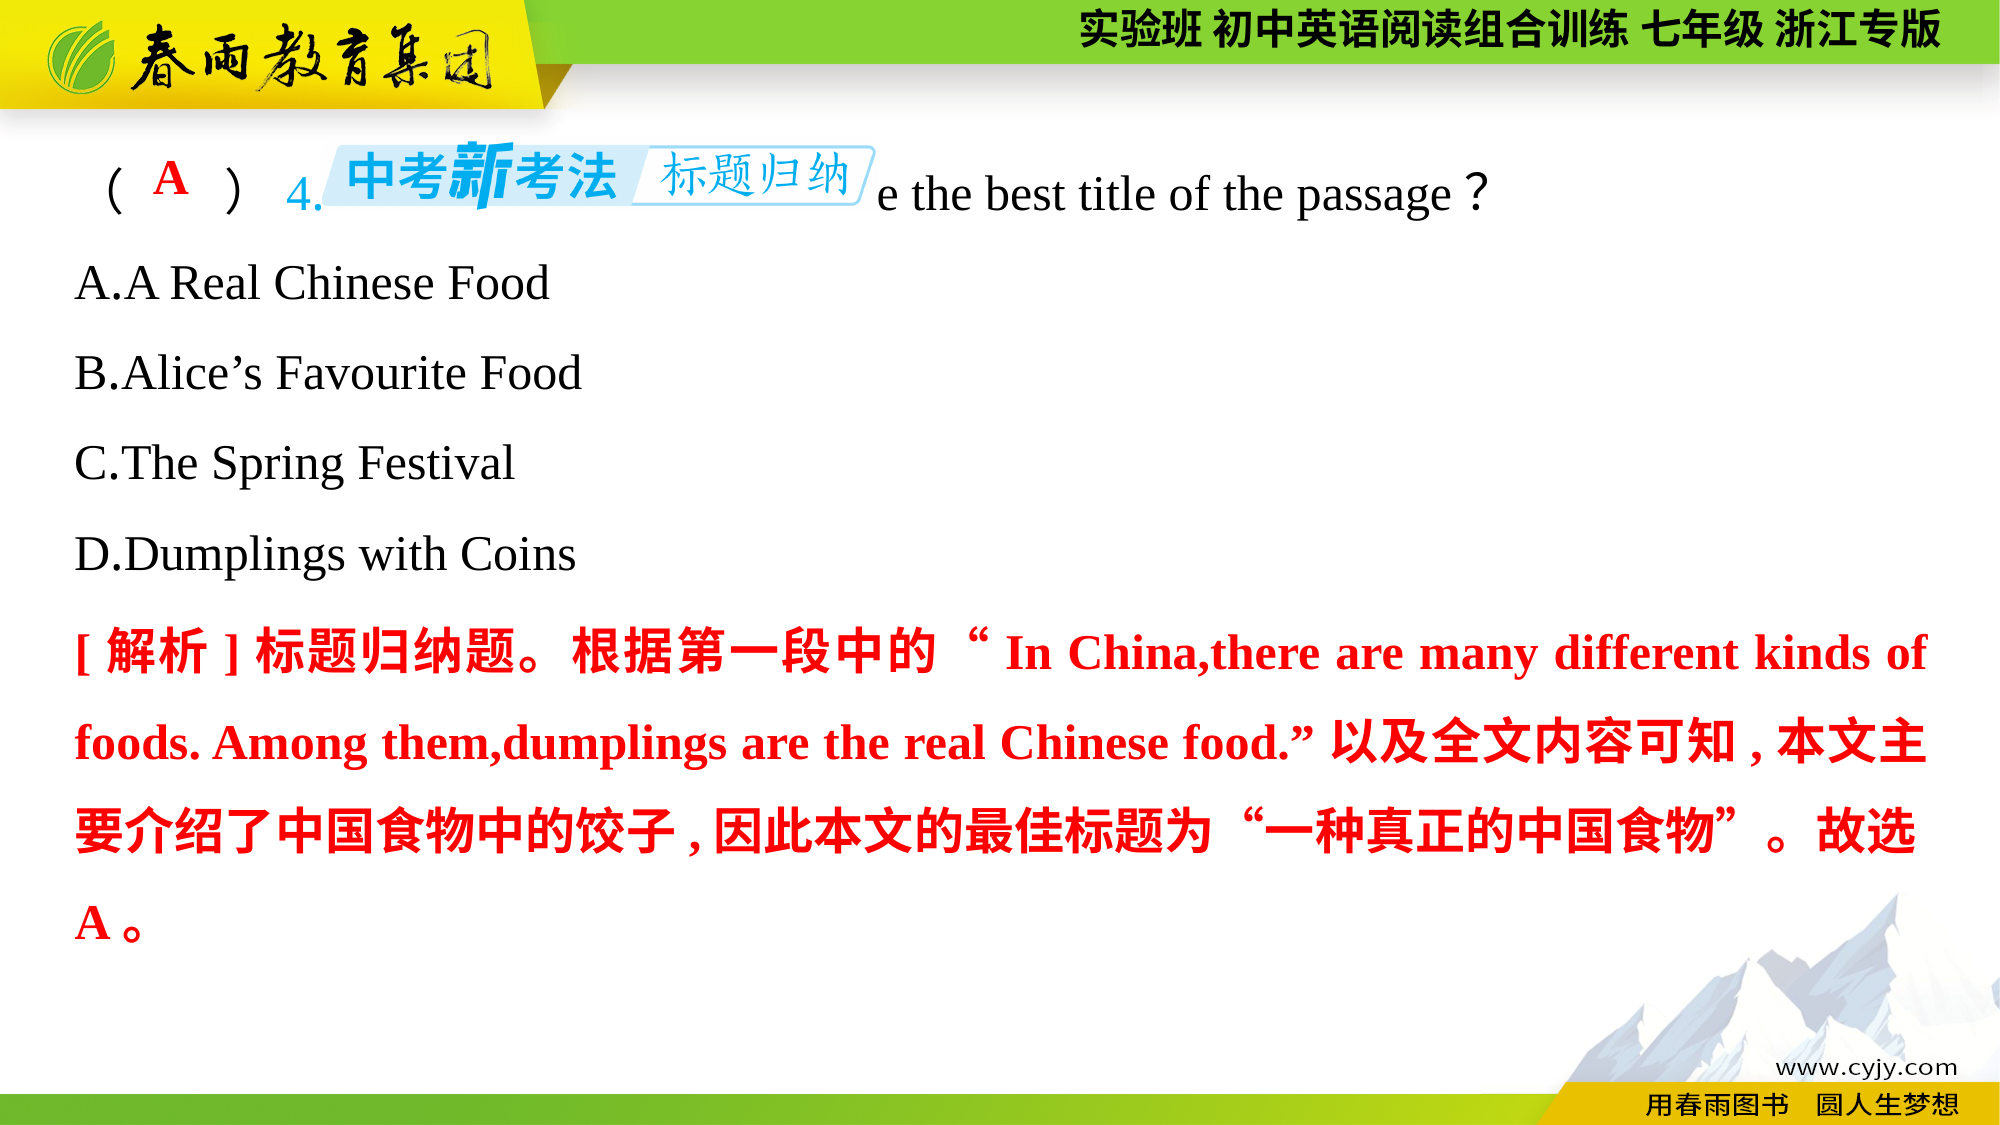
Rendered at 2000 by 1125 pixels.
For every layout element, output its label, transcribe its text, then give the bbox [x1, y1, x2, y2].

text_box [解析]标题归纳题。根据第一段中的“In China,there are many different kinds of foods. Among them,dumplings are the real Chinese food.”以及全文内容可知,本文主要介绍了中国食物中的饺子,因此本文的最佳标题为“一种真正的中国食物”。故选A。 [59, 581, 1944, 957]
text_box A [138, 137, 204, 212]
picture [0, 0, 2000, 1125]
list （ ）4. Which can be the best title of the passage？ A.A Real Chinese Food B.Alice’s Favourite Food C.The Spring Festival D.Dumplings with Coins [59, 122, 1944, 581]
